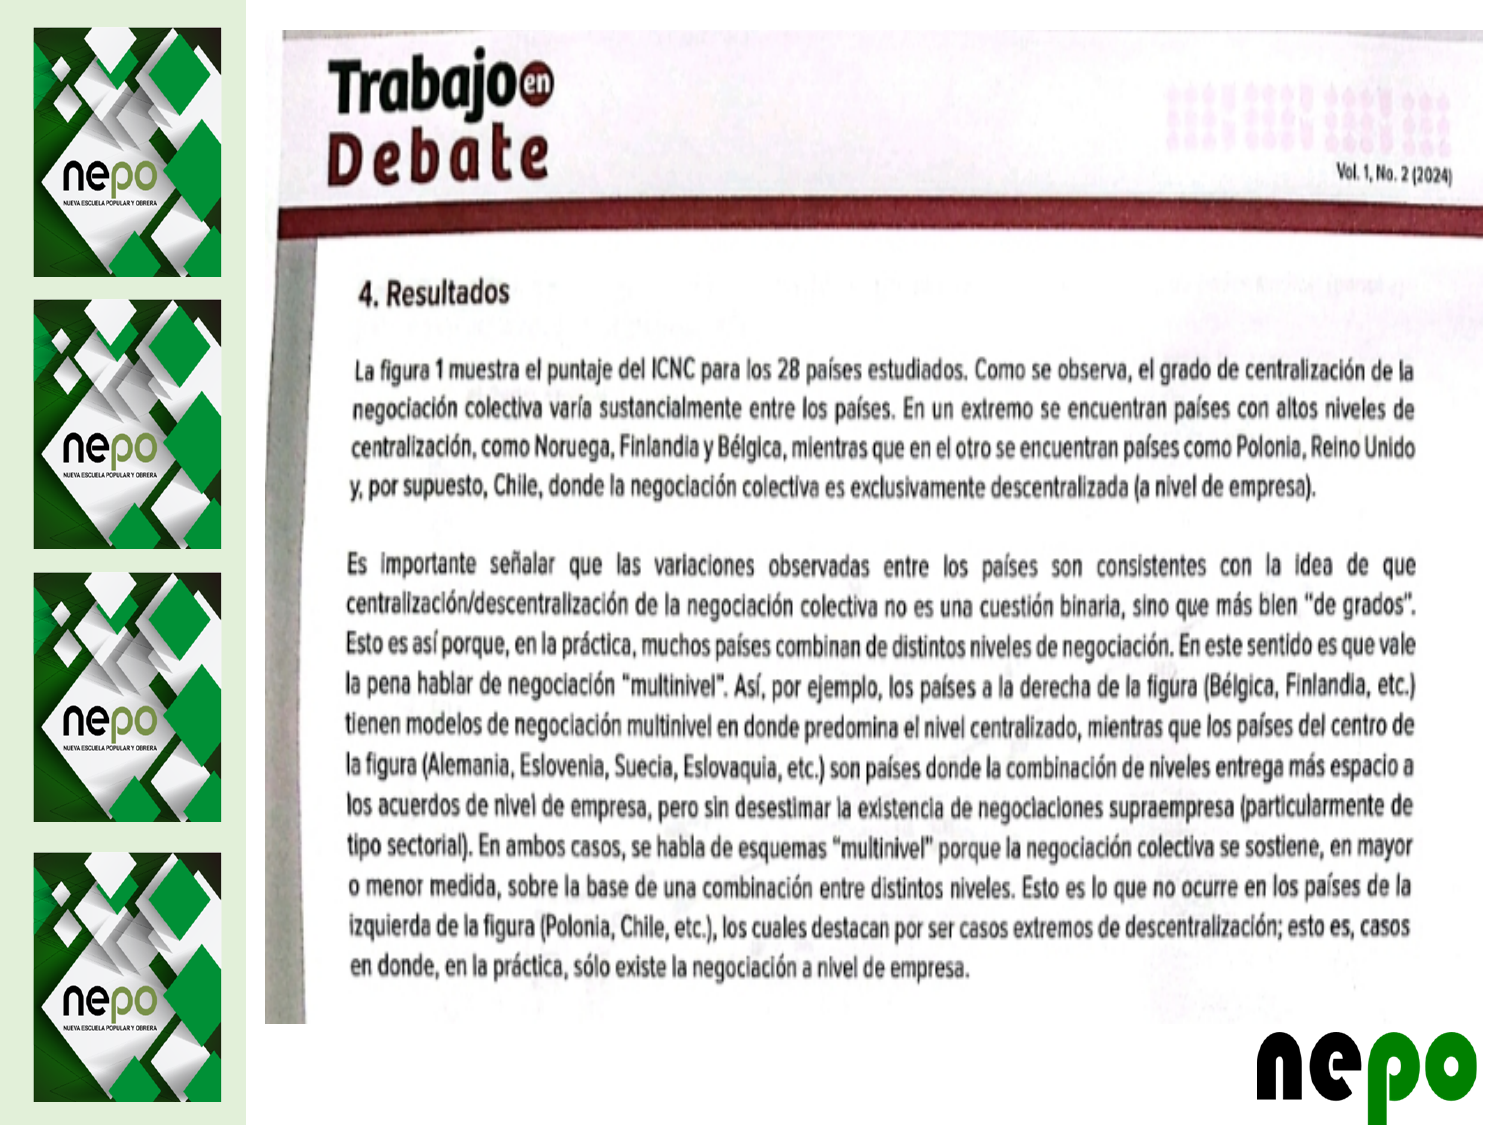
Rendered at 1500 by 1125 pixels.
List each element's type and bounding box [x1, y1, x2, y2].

picture [265, 30, 1483, 1024]
picture [1257, 1032, 1477, 1125]
picture [0, 0, 246, 1125]
